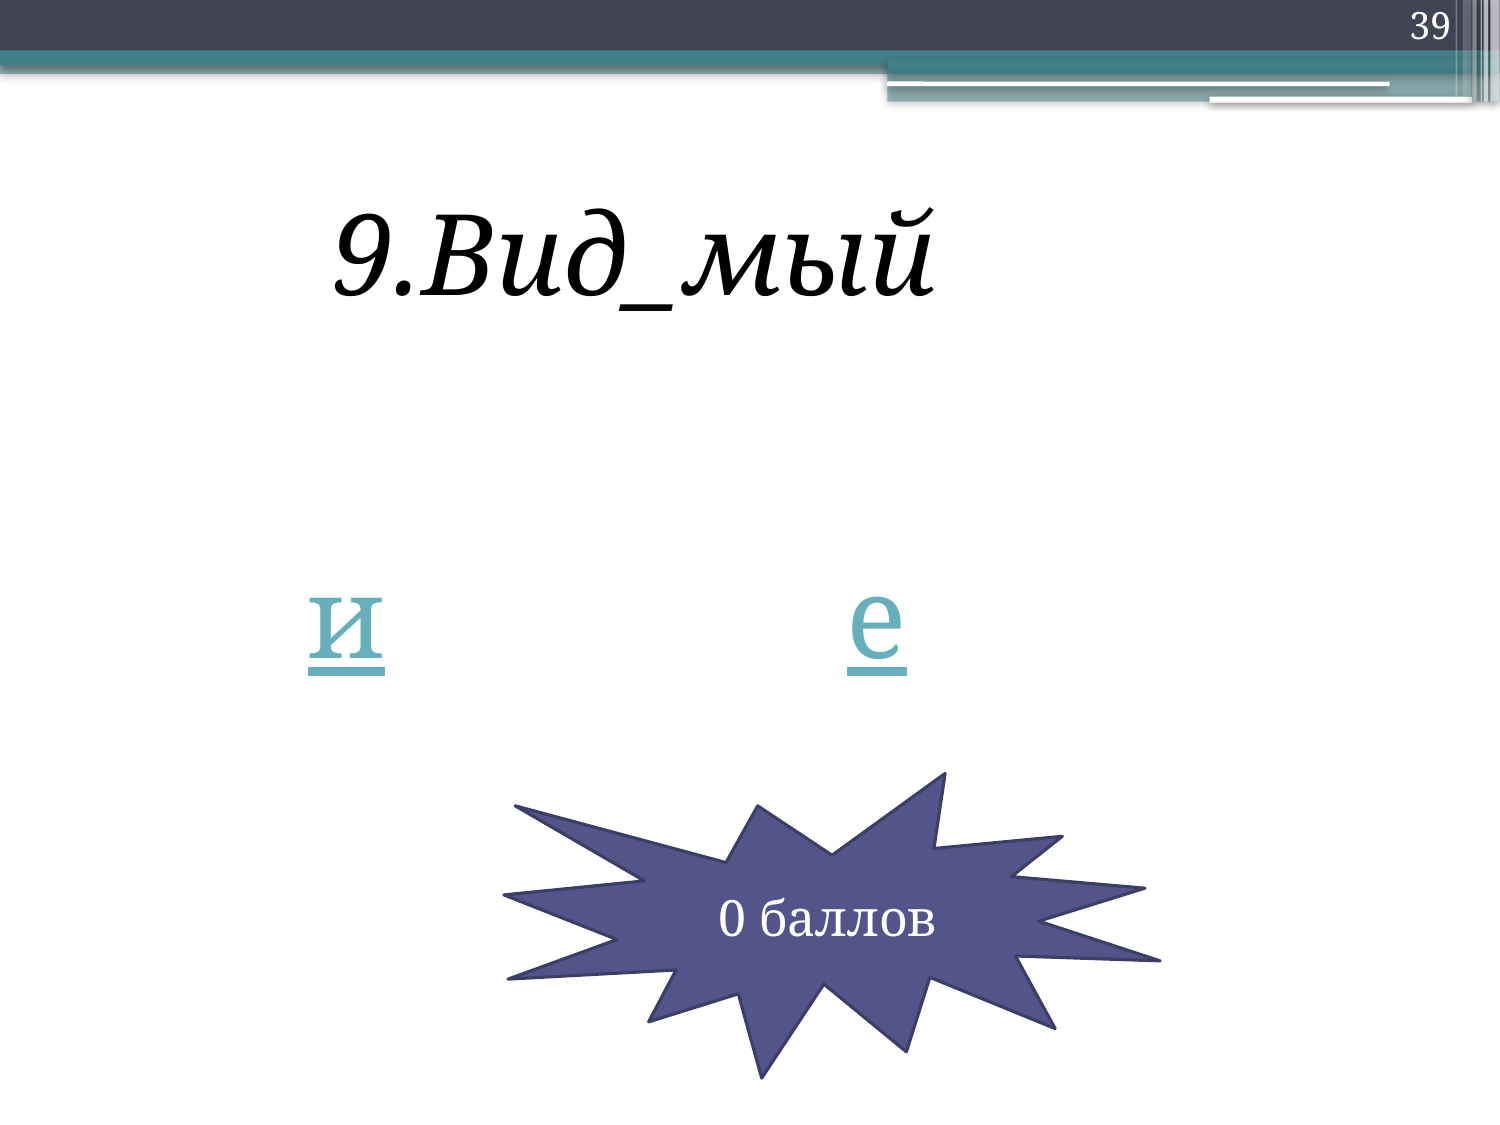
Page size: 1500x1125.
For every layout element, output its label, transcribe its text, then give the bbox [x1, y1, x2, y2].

text_box 9.Вид_мый [316, 175, 1172, 326]
text_box 0 баллов [502, 772, 1162, 1080]
text_box и [292, 539, 551, 708]
slide_number 39 [1341, 0, 1466, 61]
text_box е [831, 539, 1090, 708]
